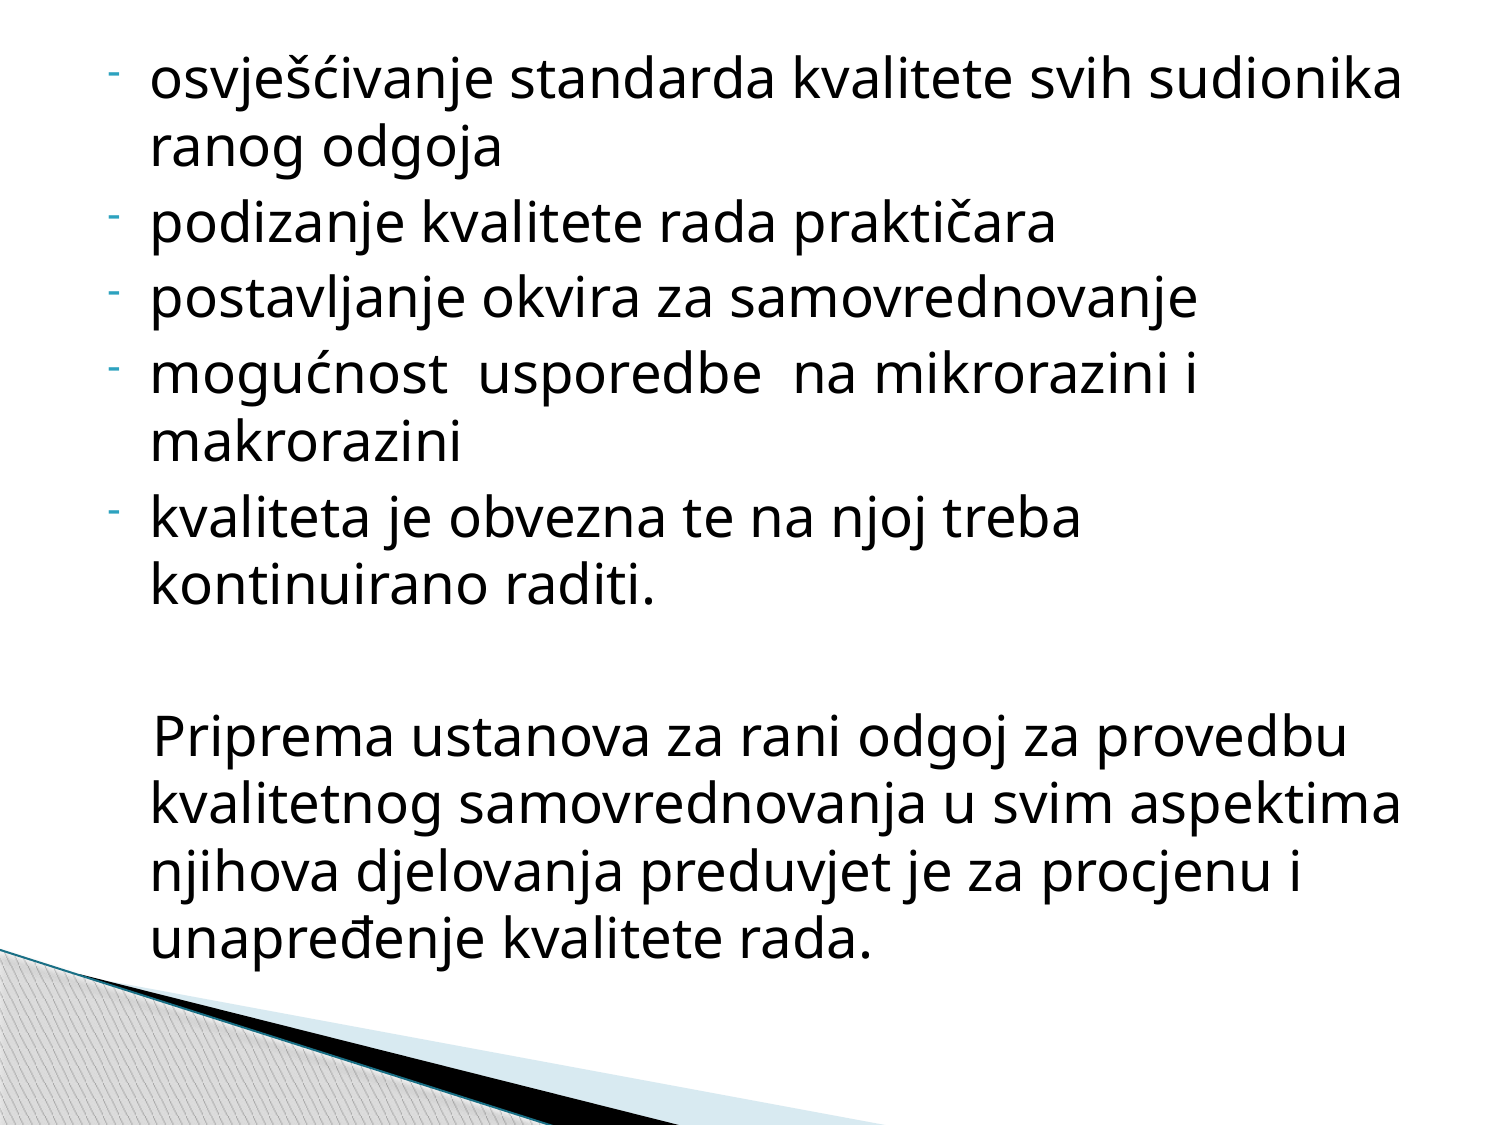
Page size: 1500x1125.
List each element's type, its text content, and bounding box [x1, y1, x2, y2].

list osvješćivanje standarda kvalitete svih sudionika ranog odgoja podizanje kvalitete rada praktičara postavljanje okvira za samovrednovanje mogućnost usporedbe na mikrorazini i makrorazini kvaliteta je obvezna te na njoj treba kontinuirano raditi. Priprema ustanova za rani odgoj za provedbu kvalitetnog samovrednovanja u svim aspektima njihova djelovanja preduvjet je za procjenu i unapređenje kvalitete rada. [75, 35, 1425, 986]
